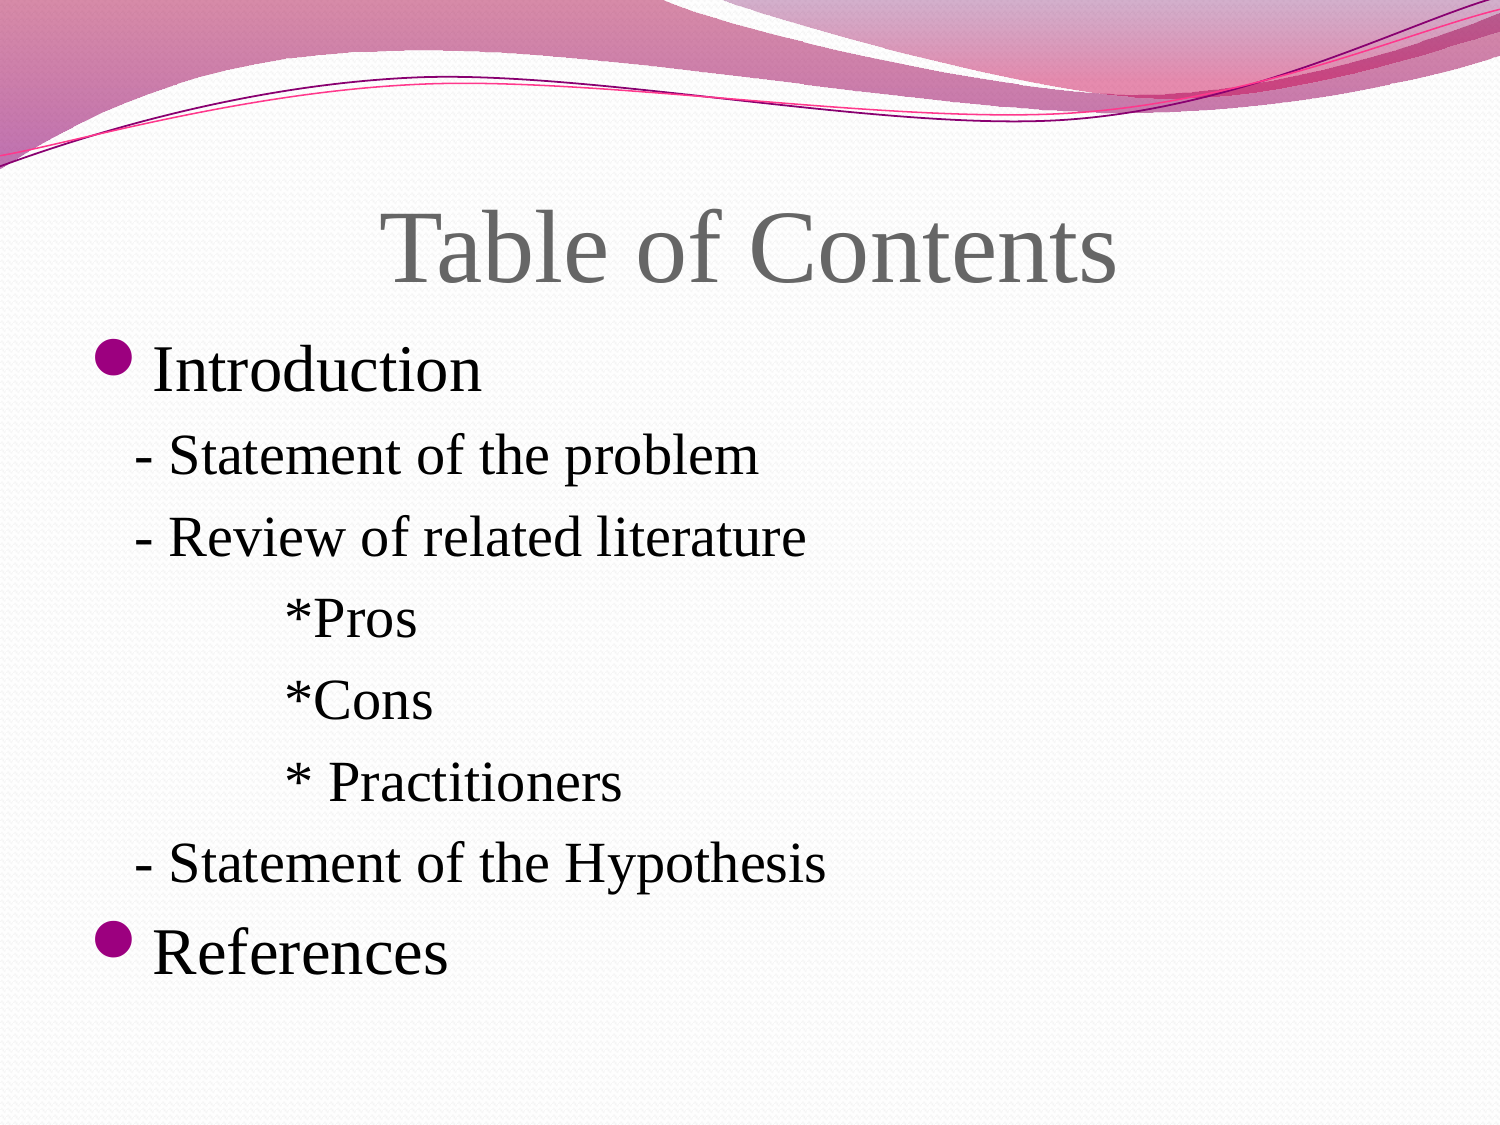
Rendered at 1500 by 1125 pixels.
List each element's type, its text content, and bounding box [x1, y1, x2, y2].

list Introduction - Statement of the problem - Review of related literature *Pros *Cons * Practitioners - Statement of the Hypothesis References [75, 317, 1425, 1038]
title Table of Contents [75, 115, 1425, 303]
